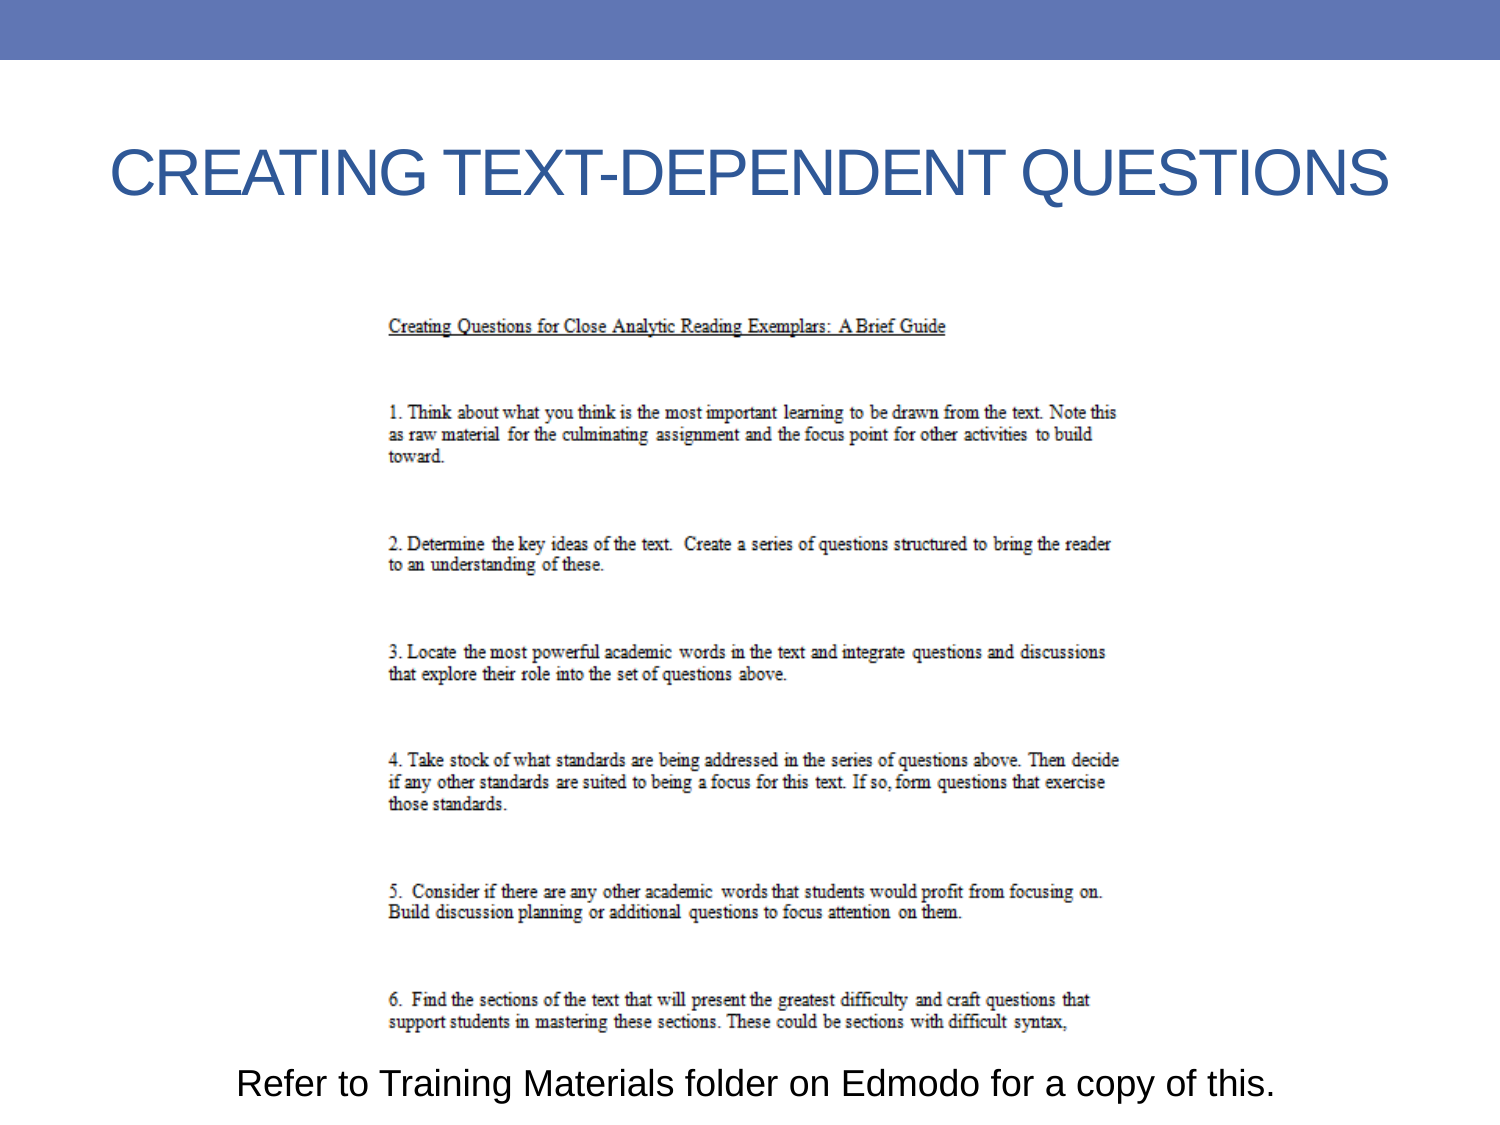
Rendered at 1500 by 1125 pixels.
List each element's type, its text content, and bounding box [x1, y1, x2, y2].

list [352, 289, 1148, 1036]
title CREATING TEXT-DEPENDENT QUESTIONS [75, 87, 1425, 250]
text_box Refer to Training Materials folder on Edmodo for a copy of this. [74, 1051, 1438, 1112]
